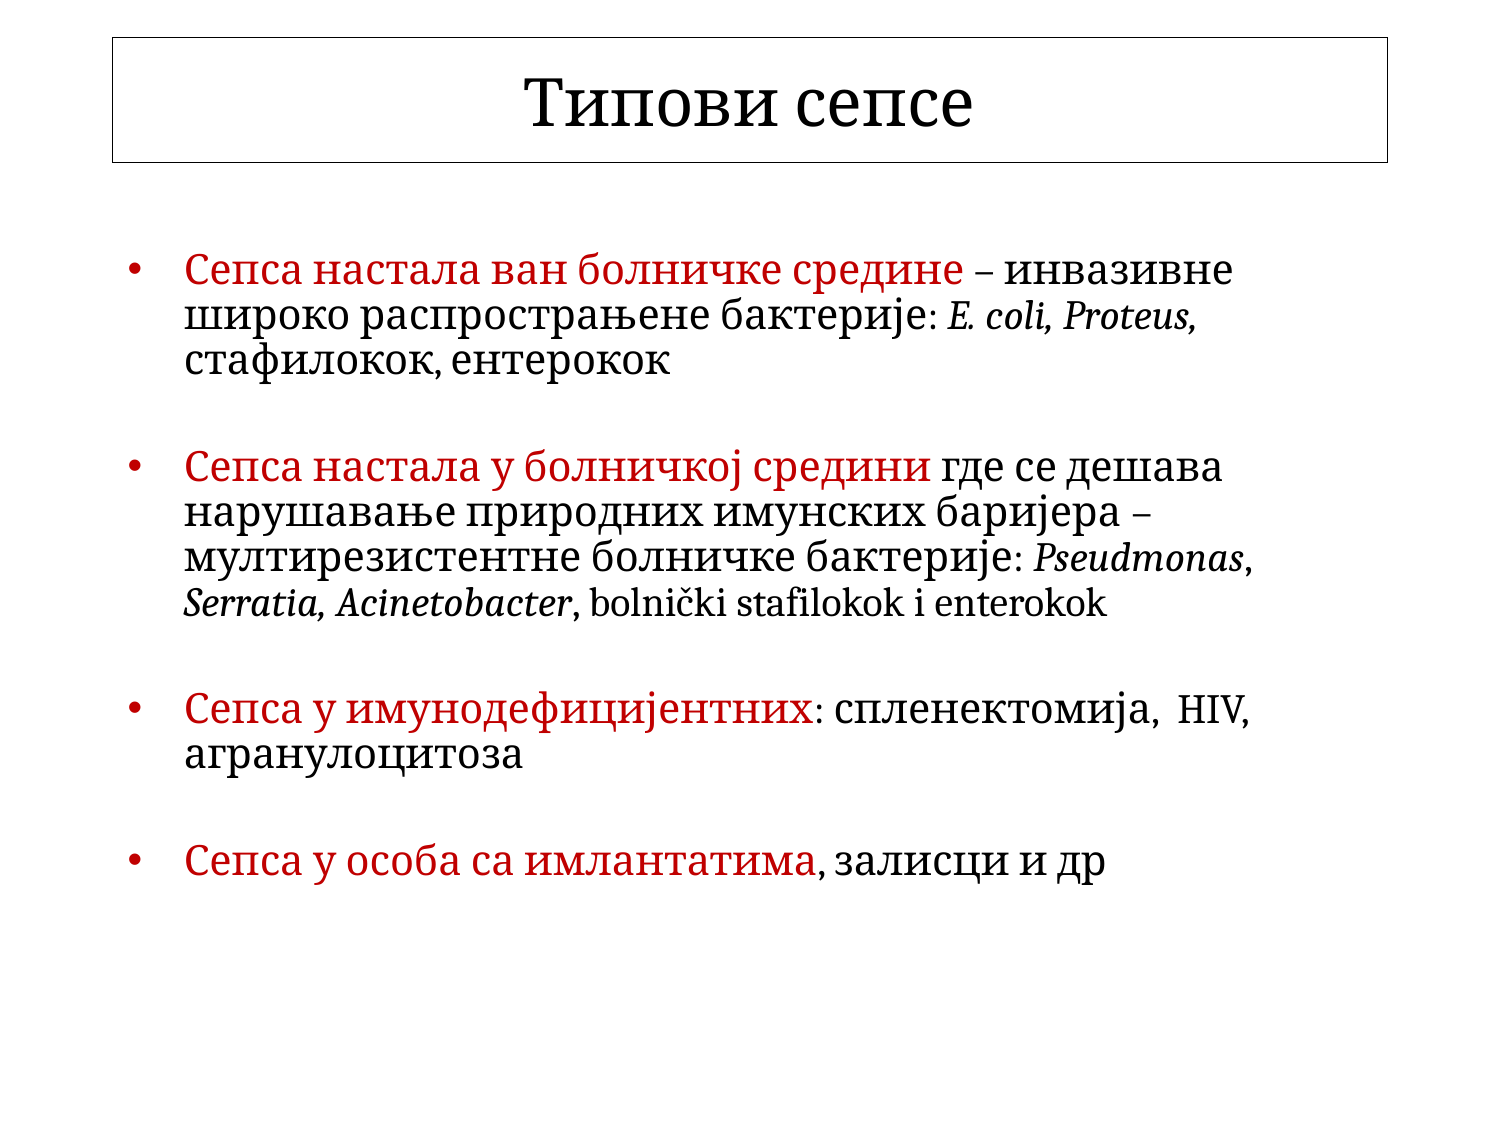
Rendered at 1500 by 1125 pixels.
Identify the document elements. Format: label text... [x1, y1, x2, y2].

list Сепса настала ван болничке средине – инвазивне широко распрострањене бактерије: E. coli, Proteus, стафилокок, ентерокок Сепса настала у болничкој средини где се дешава нарушавање природних имунских баријера – мултирезистентне болничке бактерије: Pseudmonas, Serratia, Acinetobacter, bolnički stafilokok i enterokok Сепса у имунодефицијентних: спленектомија, HIV, агранулоцитоза Сепса у особа са имлантатима, залисци и др [112, 162, 1388, 1000]
title Типови сепсе [112, 37, 1388, 162]
